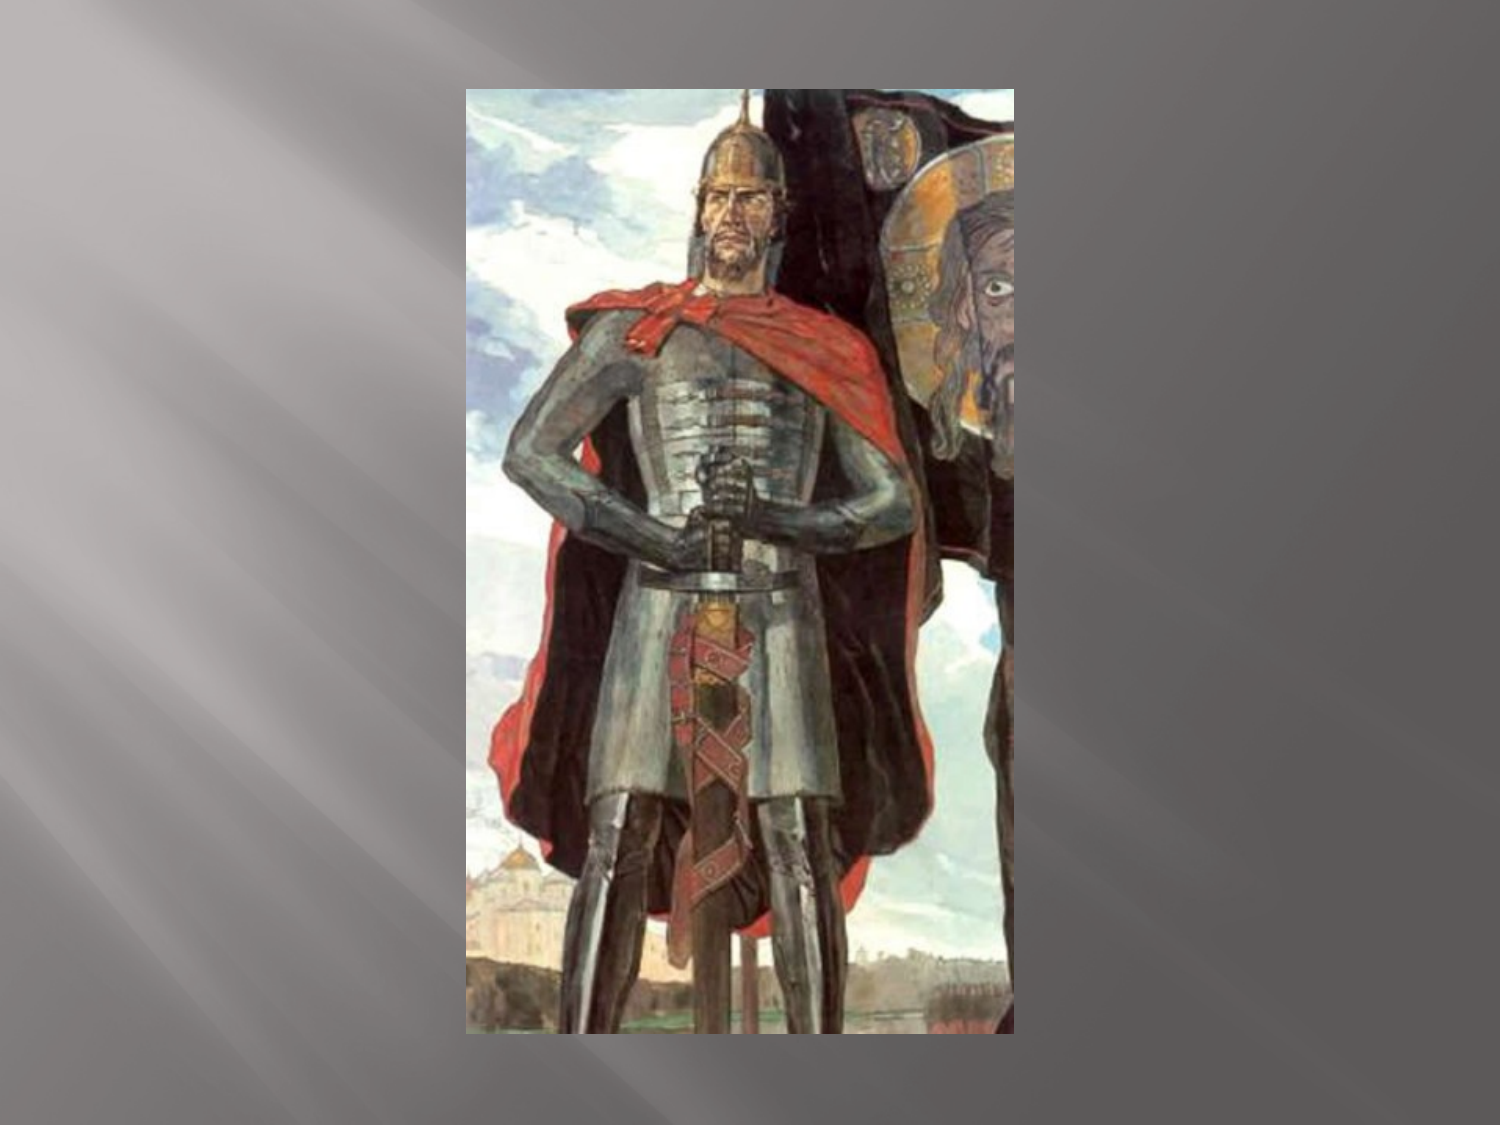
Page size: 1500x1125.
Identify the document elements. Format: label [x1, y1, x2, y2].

picture [466, 89, 1014, 1034]
